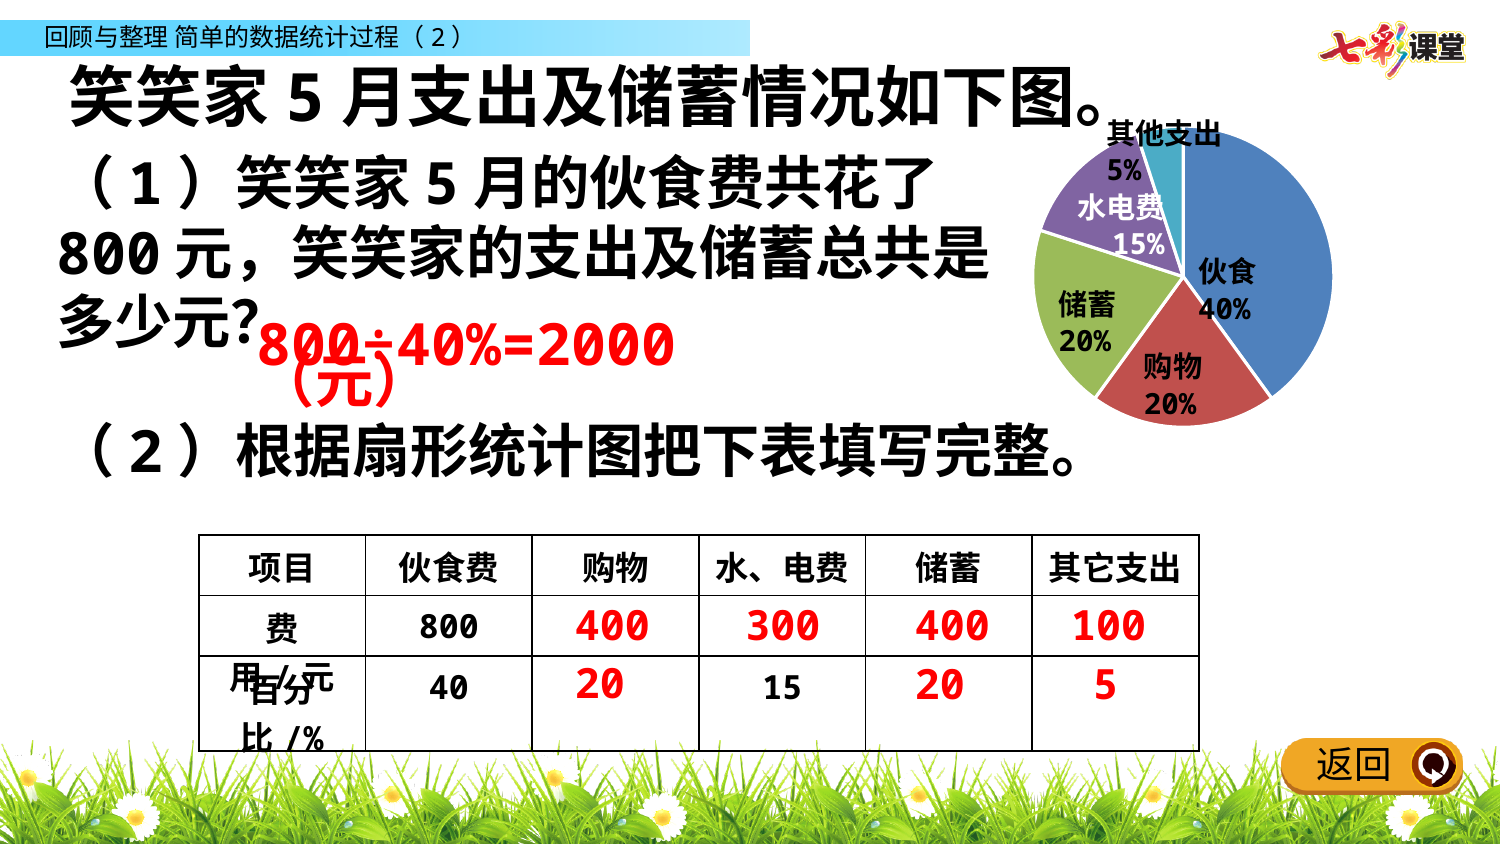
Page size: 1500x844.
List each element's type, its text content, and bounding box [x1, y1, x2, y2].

table_cell 费用/元 [200, 596, 365, 655]
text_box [1281, 733, 1464, 795]
table_cell 百分比/% [200, 657, 365, 750]
text_box 20 [900, 664, 1013, 716]
text_box 笑笑家5月支出及储蓄情况如下图。 [54, 91, 1105, 138]
text_box 5 [1078, 664, 1191, 716]
picture [0, 740, 1500, 844]
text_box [884, 105, 1483, 434]
table_header 水、电费 [700, 536, 865, 595]
text_box （2）根据扇形统计图把下表填写完整。 [41, 439, 1150, 492]
text_box 20 [560, 662, 673, 715]
table_header 储蓄 [866, 536, 1031, 595]
table_header 其它支出 [1033, 536, 1198, 595]
text_box 300 [730, 605, 843, 657]
table_cell [866, 657, 1031, 750]
table_cell [1033, 596, 1198, 655]
table_header 购物 [533, 536, 698, 595]
table_cell [1033, 657, 1198, 750]
table_cell [866, 596, 1031, 655]
picture [1316, 20, 1468, 80]
text_box 100 [1056, 604, 1169, 656]
table_cell [533, 657, 698, 750]
table_cell 40 [366, 657, 531, 750]
table_cell [533, 596, 698, 655]
text_box 800÷40%=2000（元） [242, 333, 866, 422]
table_cell 800 [366, 596, 531, 655]
table_cell 15 [700, 657, 865, 750]
table_cell [700, 596, 865, 655]
table_header 伙食费 [366, 536, 531, 595]
text_box （1）笑笑家5月的伙食费共花了800元，笑笑家的支出及储蓄总共是多少元？ [41, 138, 878, 364]
text_box 400 [900, 605, 1013, 657]
text_box 400 [560, 605, 673, 657]
table_header 项目 [200, 536, 365, 595]
